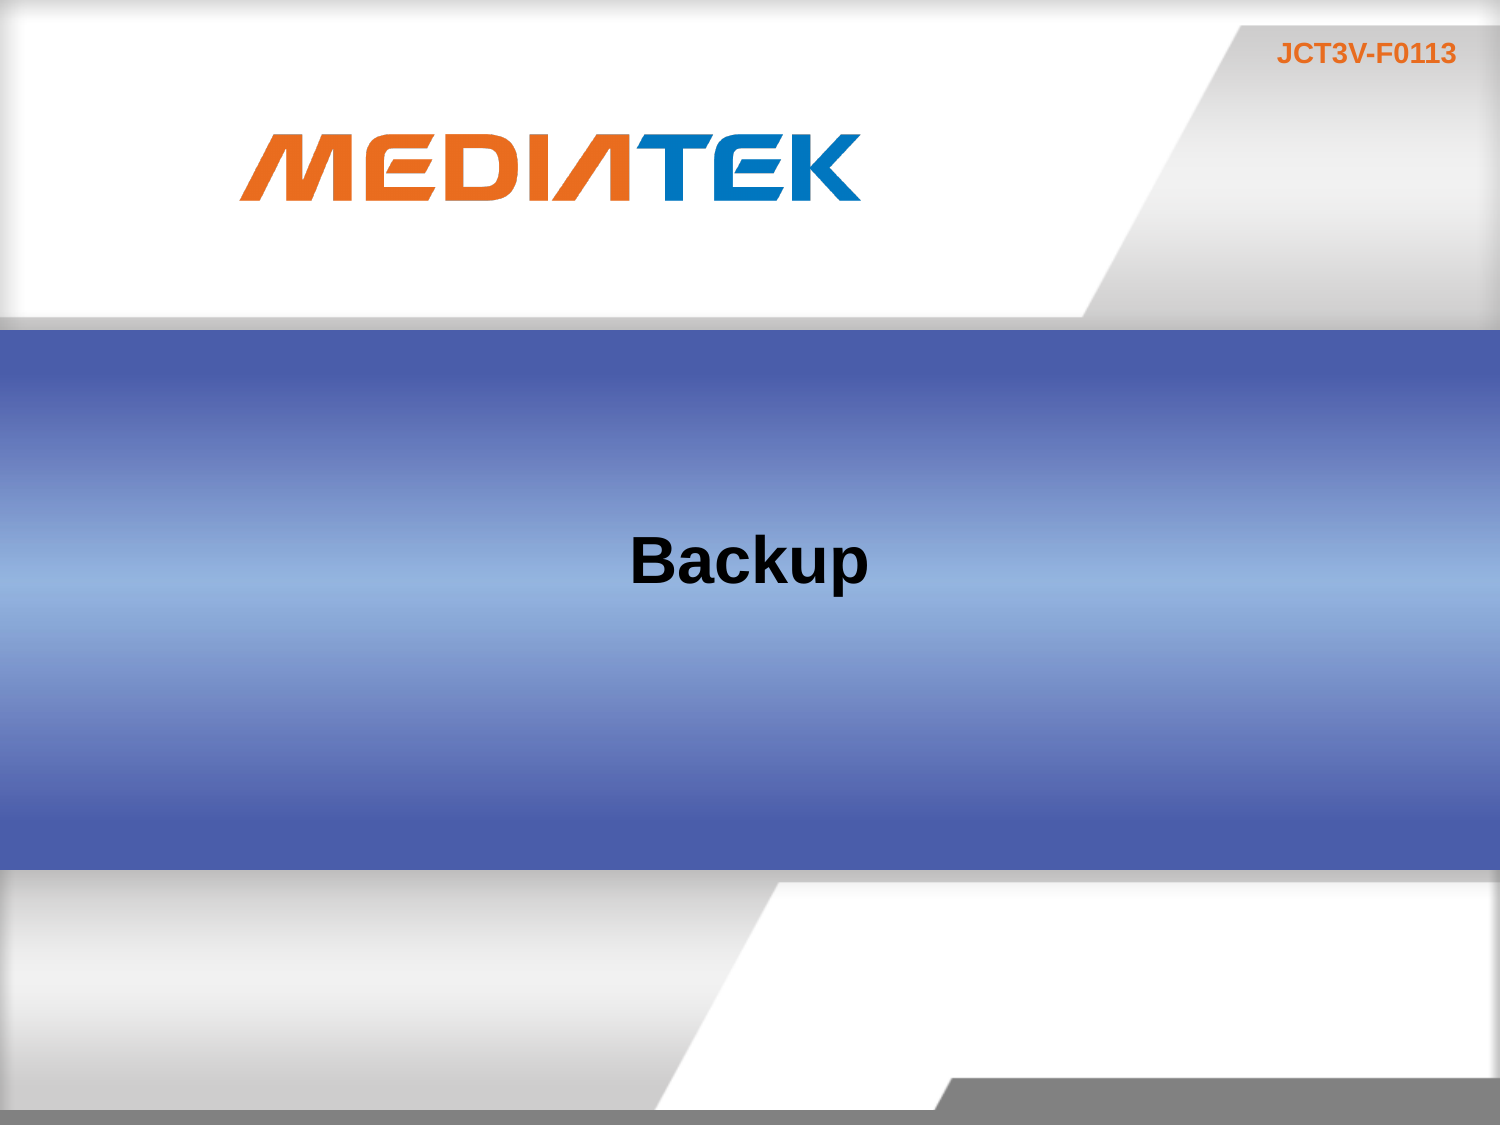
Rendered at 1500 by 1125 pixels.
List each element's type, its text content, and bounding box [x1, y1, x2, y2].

title Backup [50, 438, 1450, 676]
picture [0, 0, 1500, 1125]
